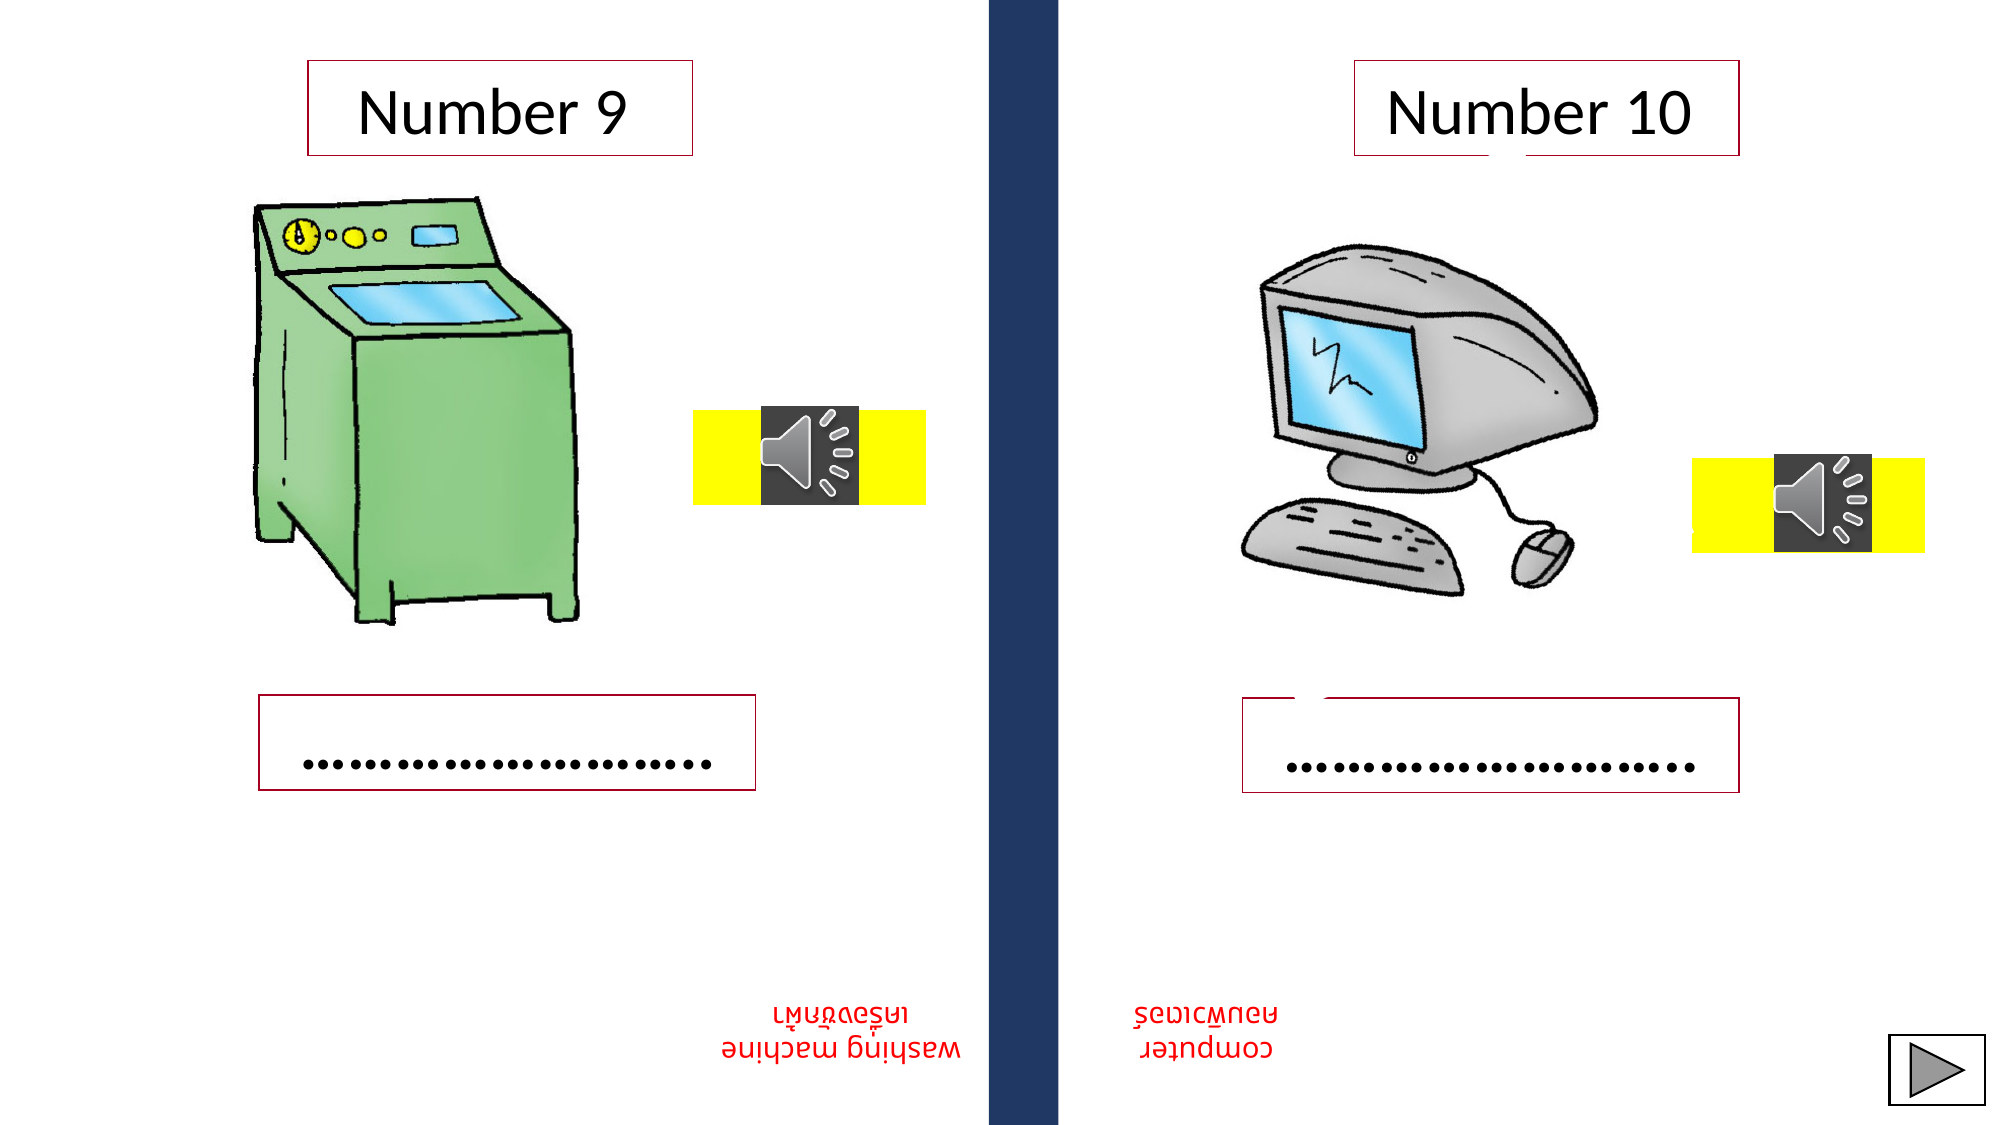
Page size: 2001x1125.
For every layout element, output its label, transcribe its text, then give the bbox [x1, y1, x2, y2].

table_header [1873, 458, 1925, 553]
text_box Number 9 [308, 60, 693, 156]
picture [1772, 452, 1873, 553]
table_header [1692, 458, 1772, 553]
table_header [693, 410, 759, 505]
text_box washing machine เครื่องซักผ้า [705, 959, 976, 1079]
picture [190, 181, 603, 639]
text_box [1888, 1034, 1986, 1106]
text_box Number 10 [1354, 60, 1739, 156]
text_box …………………….. [1242, 697, 1739, 793]
table_header [860, 410, 926, 505]
picture [1126, 143, 1693, 708]
picture [759, 405, 860, 506]
text_box …………………….. [259, 695, 756, 790]
text_box computer คอมพิวเตอร์ [1111, 994, 1302, 1079]
text_box [988, 0, 1059, 1125]
